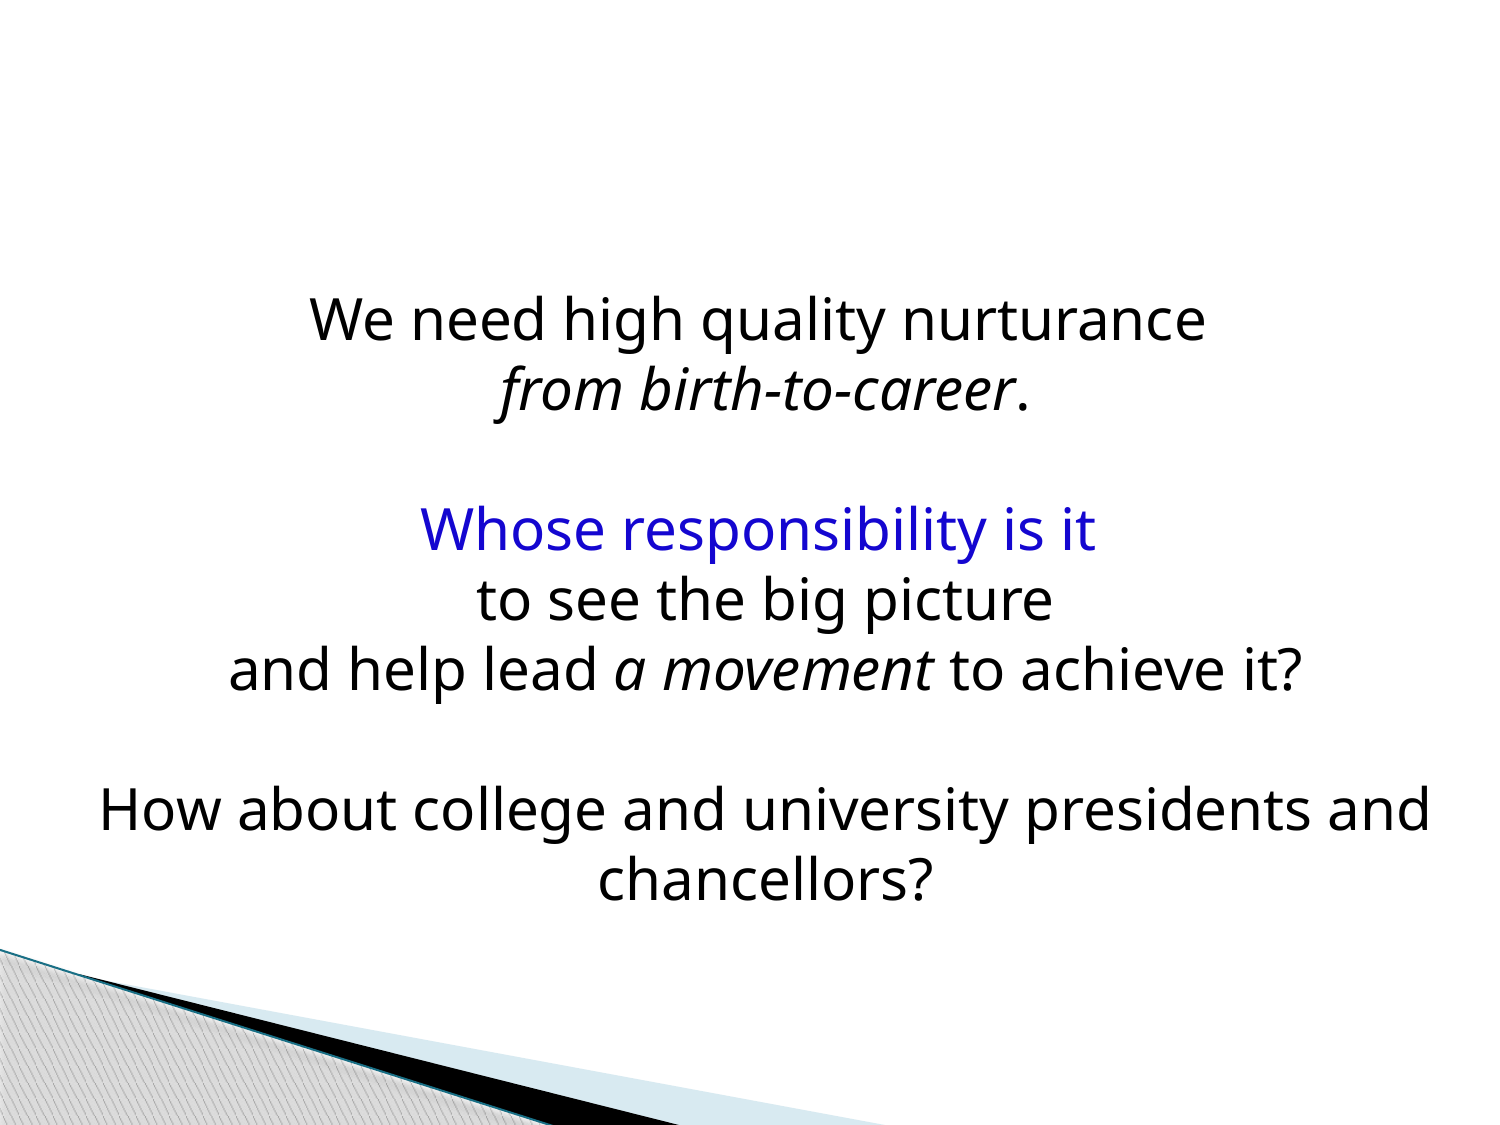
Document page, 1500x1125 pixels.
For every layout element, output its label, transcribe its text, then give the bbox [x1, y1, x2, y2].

text_box We need high quality nurturance from birth-to-career. Whose responsibility is it to see the big picture and help lead a movement to achieve it? How about college and university presidents and chancellors? [74, 275, 1457, 920]
